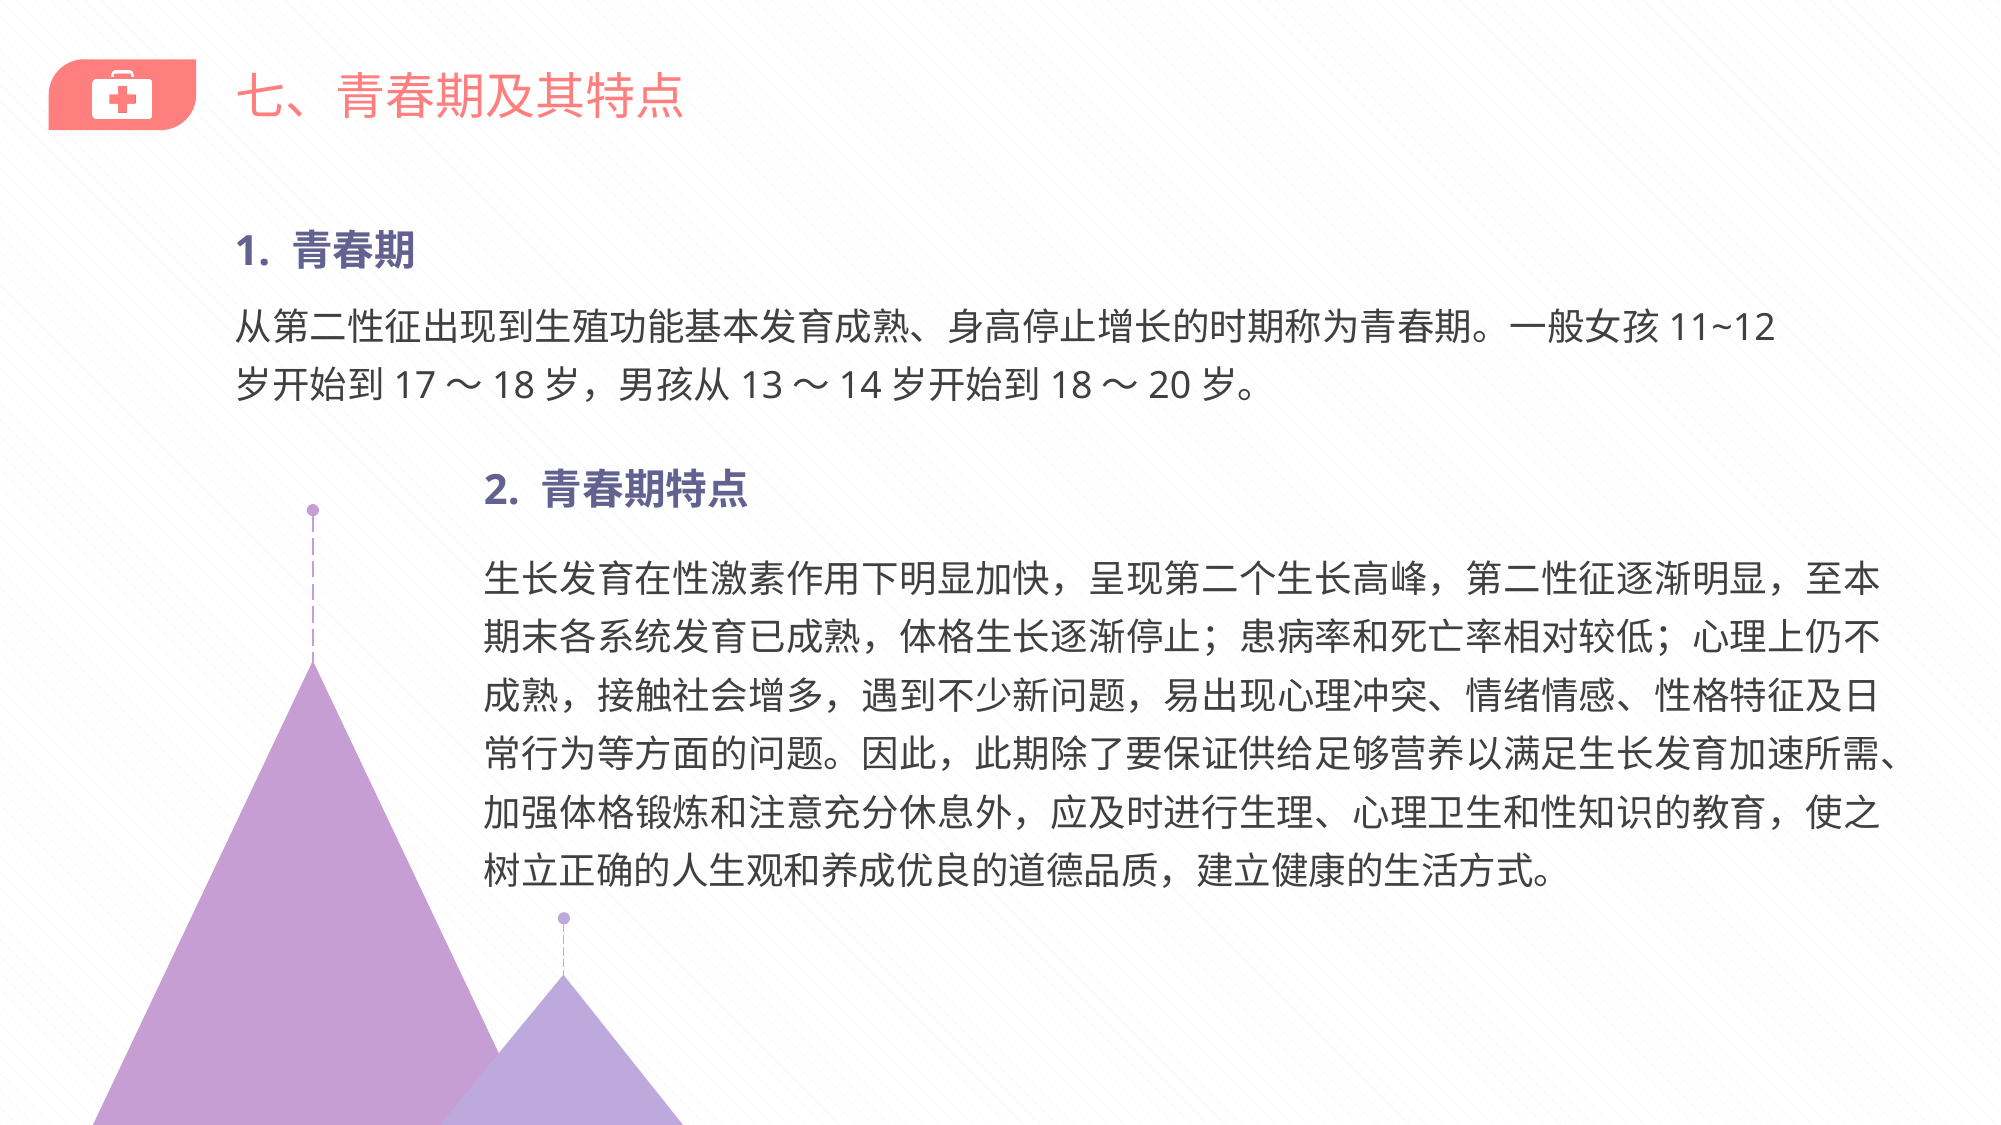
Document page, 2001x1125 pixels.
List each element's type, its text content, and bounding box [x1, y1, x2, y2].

text_box 从第二性征出现到生殖功能基本发育成熟、身高停止增长的时期称为青春期。一般女孩11~12岁开始到17～18岁，男孩从13～14岁开始到18～20岁。 [219, 282, 1835, 460]
text_box 2. 青春期特点 [469, 455, 927, 526]
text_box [48, 50, 1934, 139]
text_box 1. 青春期 [219, 215, 551, 275]
text_box 生长发育在性激素作用下明显加快，呈现第二个生长高峰，第二性征逐渐明显，至本期末各系统发育已成熟，体格生长逐渐停止；患病率和死亡率相对较低；心理上仍不成熟，接触社会增多，遇到不少新问题，易出现心理冲突、情绪情感、性格特征及日常行为等方面的问题。因此，此期除了要保证供给足够营养以满足生长发育加速所需、加强体格锻炼和注意充分休息外，应及时进行生理、心理卫生和性知识的教育，使之树立正确的人生观和养成优良的道德品质，建立健康的生活方式。 [469, 533, 1896, 775]
text_box [438, 973, 685, 1125]
text_box [91, 659, 499, 1125]
